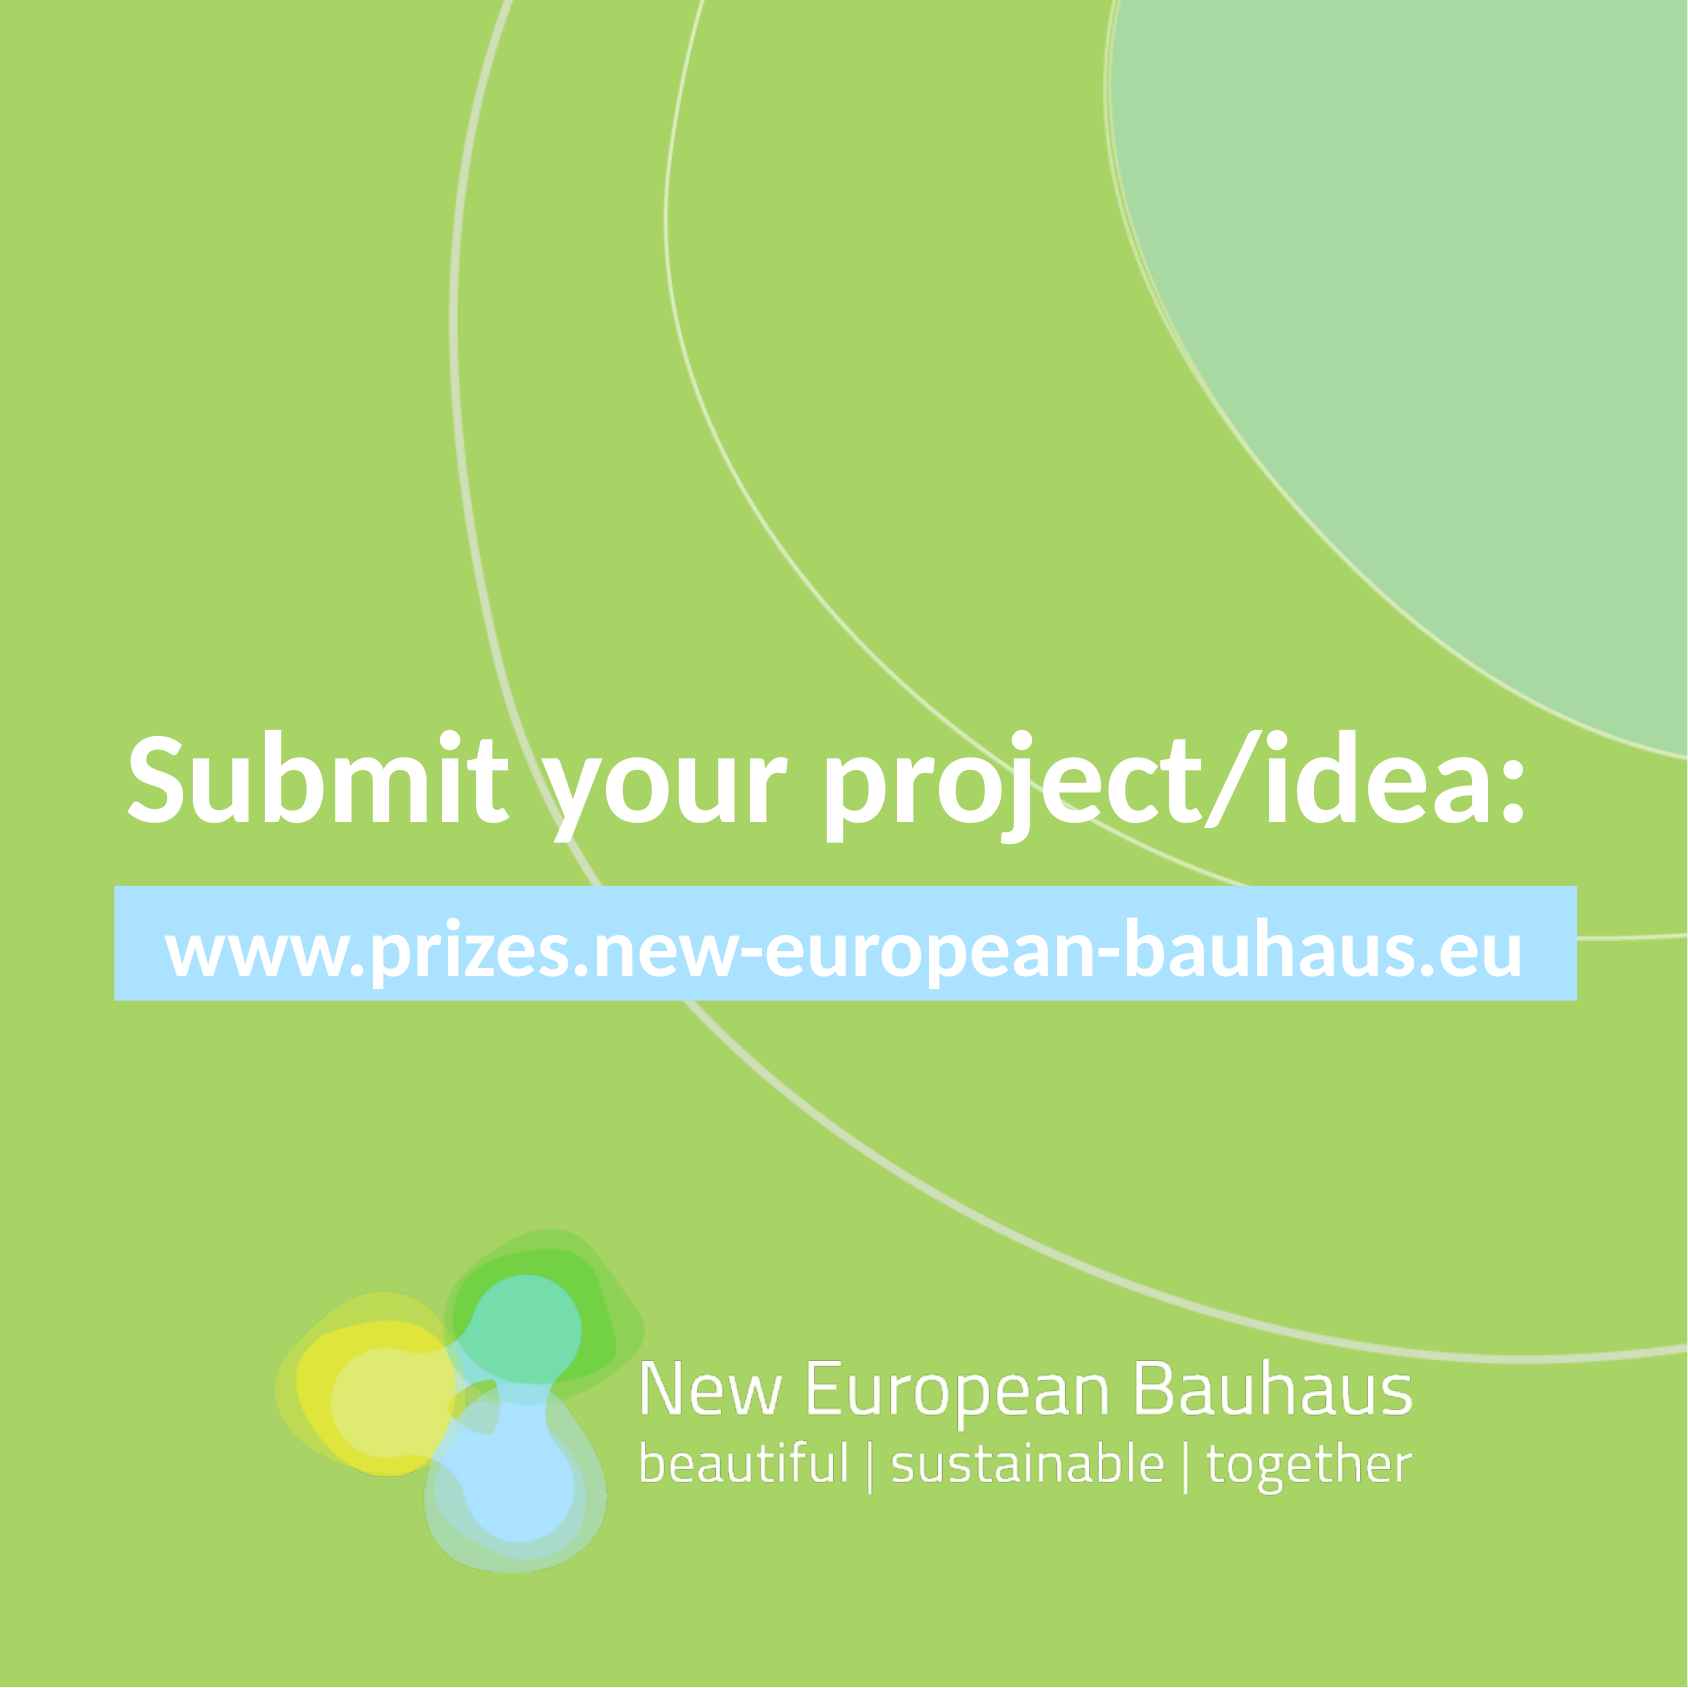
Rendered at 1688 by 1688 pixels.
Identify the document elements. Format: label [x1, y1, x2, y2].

text_box [109, 689, 1578, 1003]
picture [0, 0, 1688, 1688]
